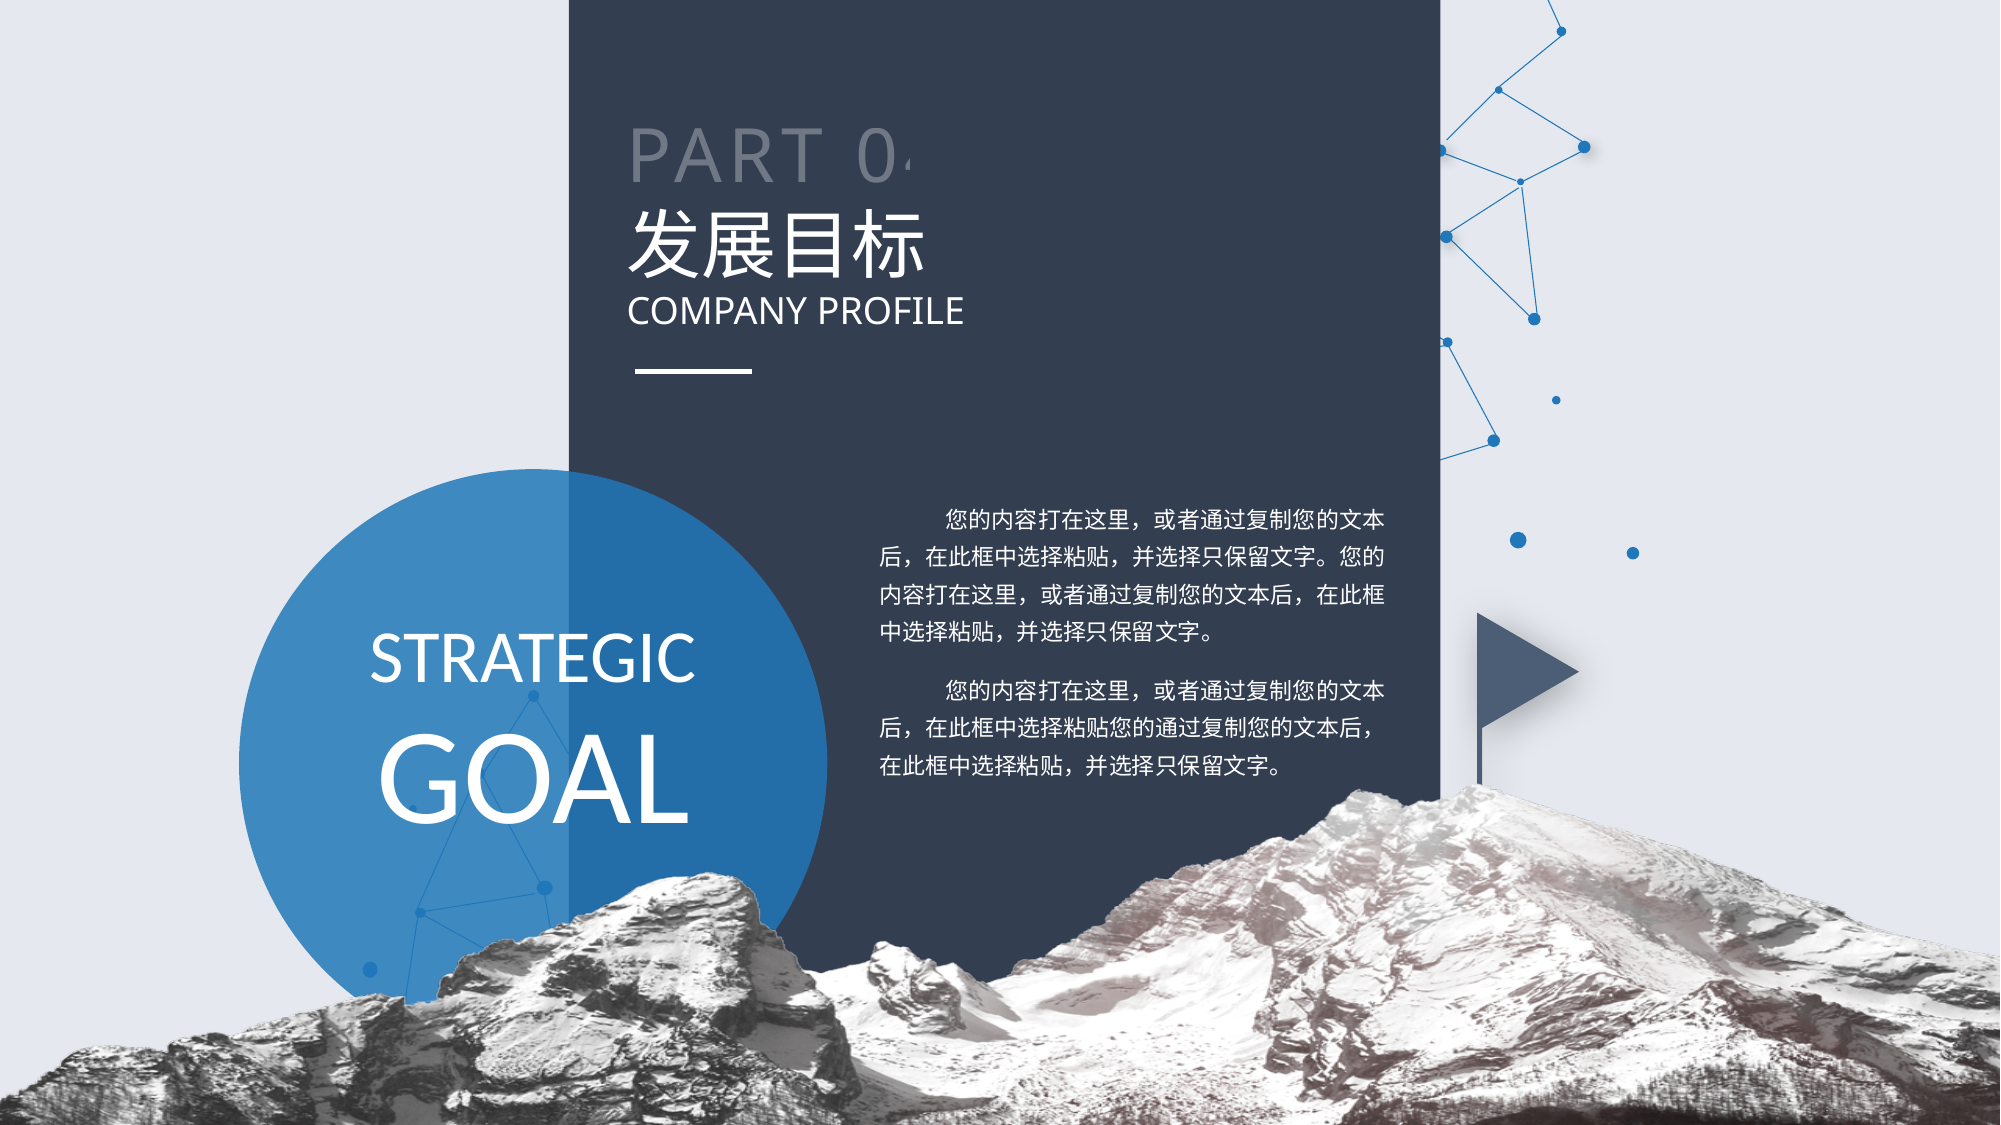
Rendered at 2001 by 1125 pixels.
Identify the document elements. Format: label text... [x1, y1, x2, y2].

text_box 您的内容打在这里，或者通过复制您的文本后，在此框中选择粘贴，并选择只保留文字。您的内容打在这里，或者通过复制您的文本后，在此框中选择粘贴，并选择只保留文字。 您的内容打在这里，或者通过复制您的文本后，在此框中选择粘贴您的通过复制您的文本后，在此框中选择粘贴，并选择只保留文字。 [879, 495, 1386, 779]
picture [0, 783, 2000, 1125]
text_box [611, 99, 1278, 372]
text_box [237, 468, 829, 783]
text_box STRATEGIC [369, 607, 697, 698]
text_box GOAL [376, 686, 691, 783]
text_box [1476, 610, 1582, 783]
